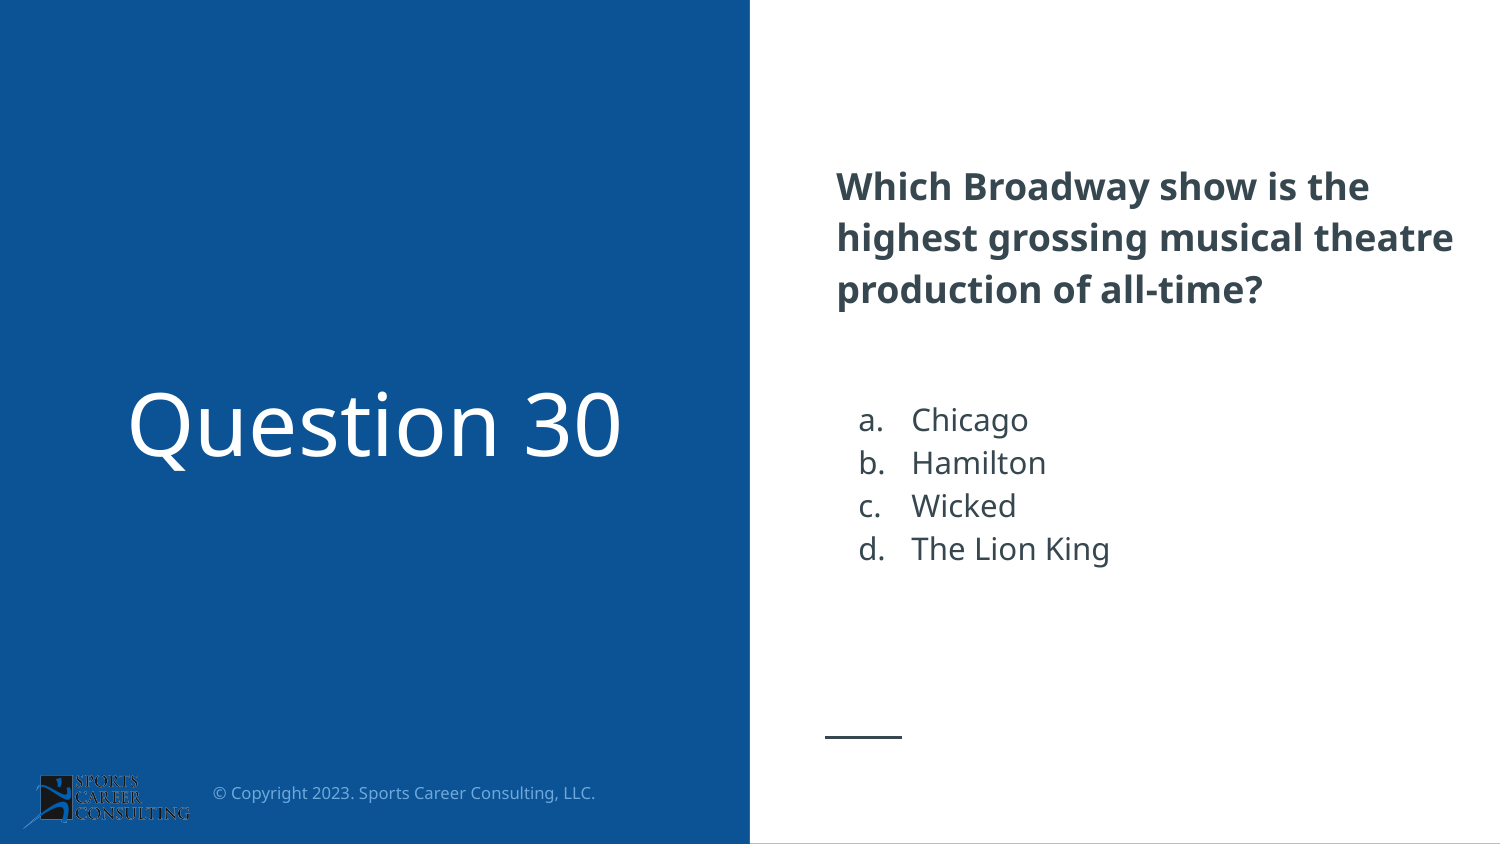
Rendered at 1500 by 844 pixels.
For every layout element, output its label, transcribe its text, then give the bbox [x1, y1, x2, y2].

list Which Broadway show is the highest grossing musical theatre production of all-time? Chicago Hamilton Wicked The Lion King [821, 118, 1486, 725]
text_box © Copyright 2023. Sports Career Consulting, LLC. [197, 767, 750, 838]
picture [22, 774, 190, 829]
title Question 30 [43, 298, 708, 546]
